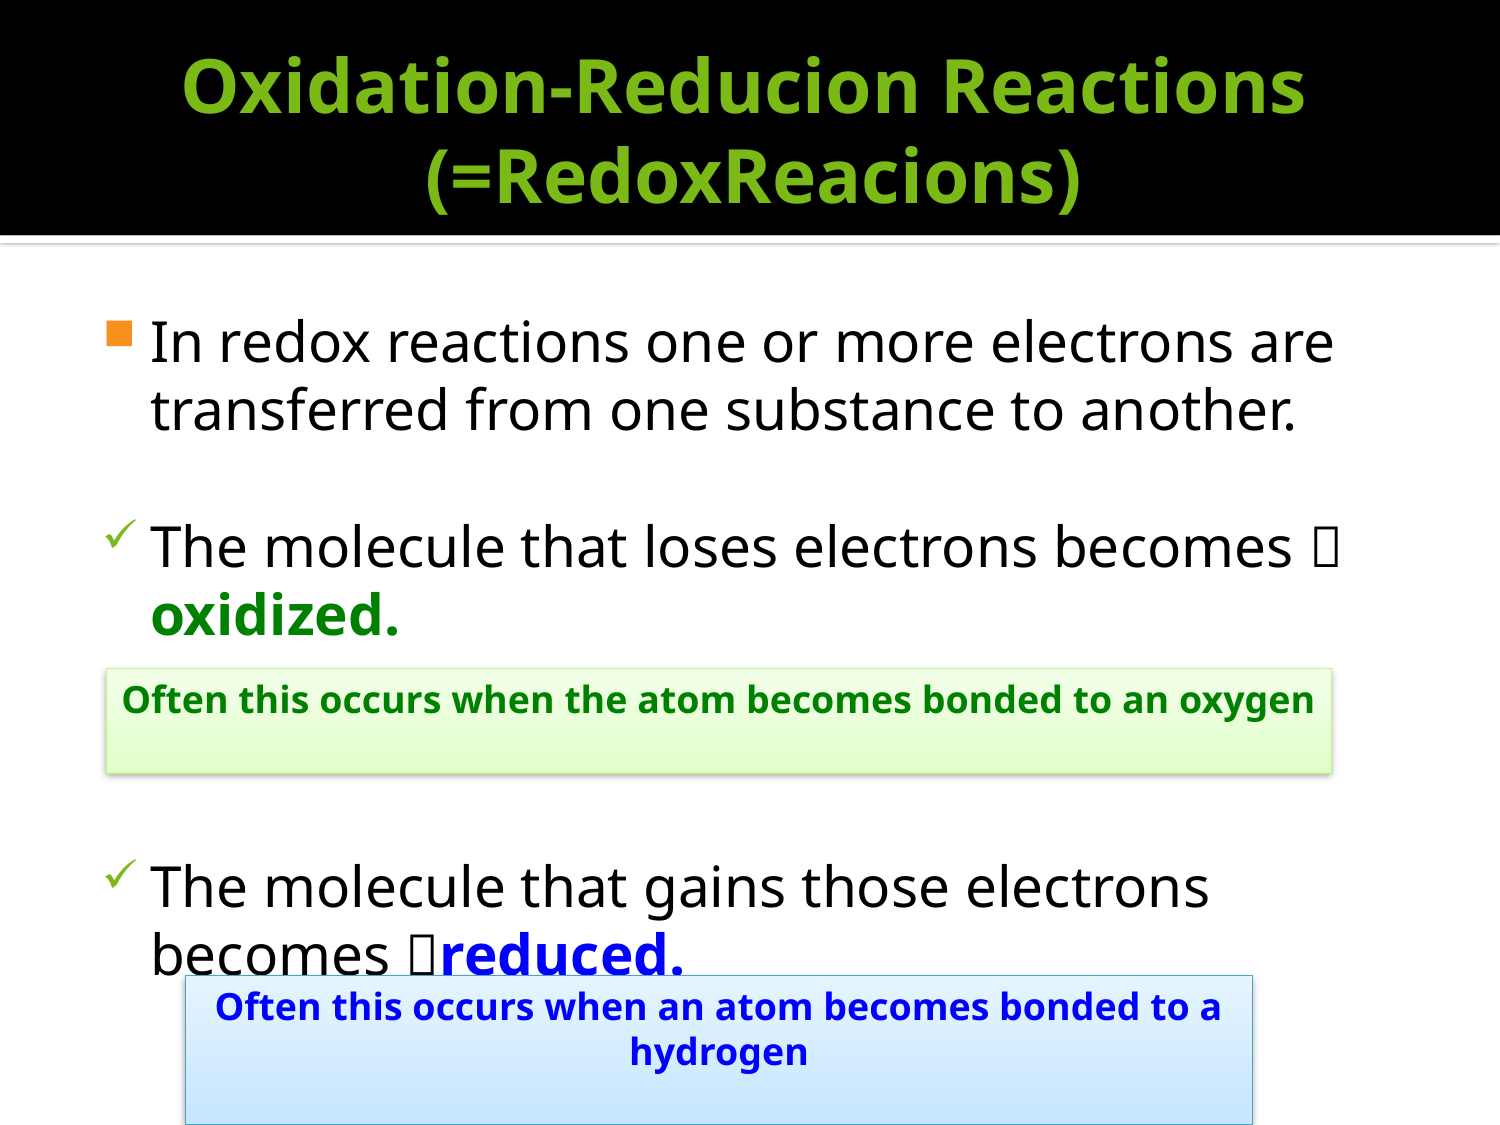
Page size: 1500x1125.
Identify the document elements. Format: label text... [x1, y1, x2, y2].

text_box Often this occurs when an atom becomes bonded to a hydrogen [185, 975, 1253, 1125]
title Oxidation-Reducion Reactions (=RedoxReacions) [75, 25, 1425, 231]
list In redox reactions one or more electrons are transferred from one substance to another. The molecule that loses electrons becomes  oxidized. The molecule that gains those electrons becomes reduced. [75, 291, 1425, 997]
text_box Often this occurs when the atom becomes bonded to an oxygen [106, 668, 1332, 774]
